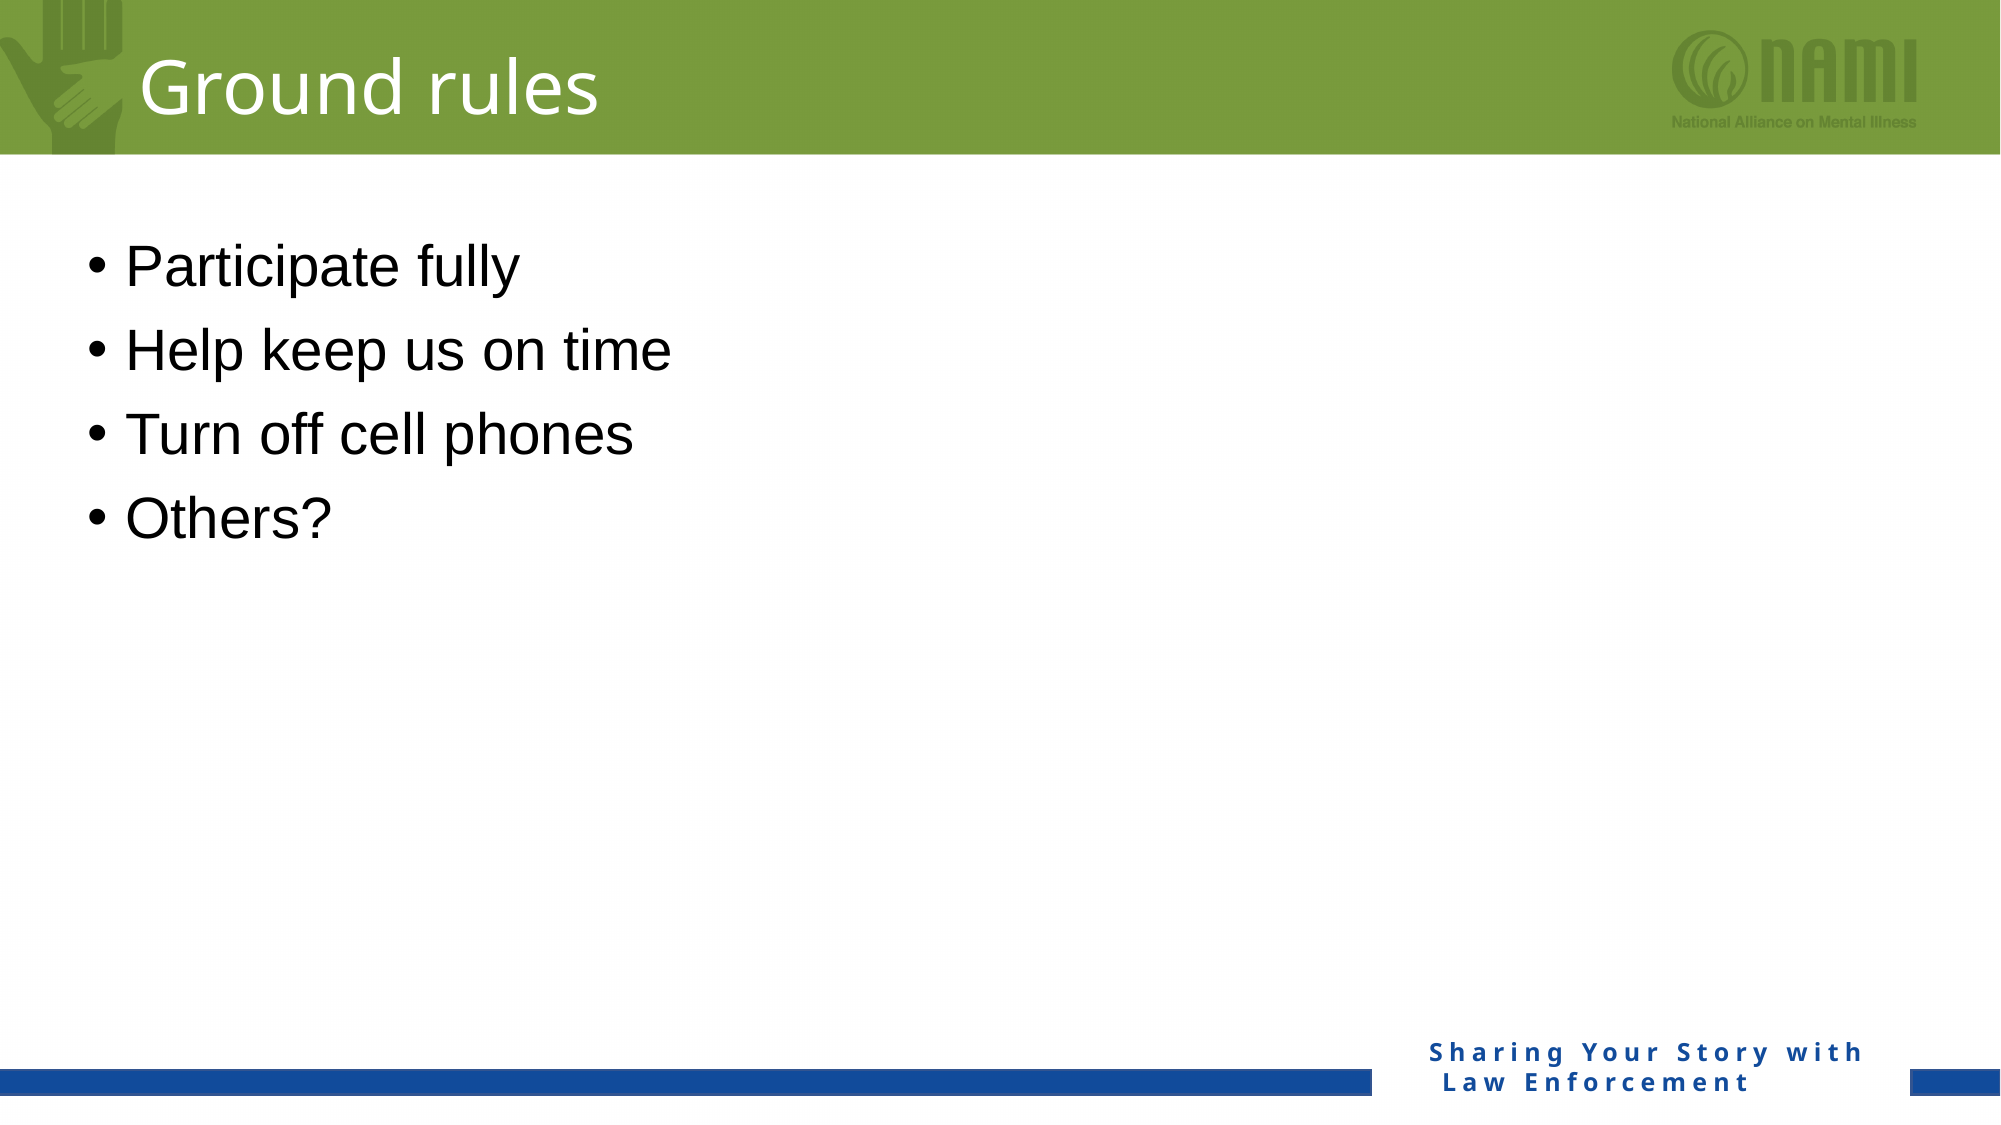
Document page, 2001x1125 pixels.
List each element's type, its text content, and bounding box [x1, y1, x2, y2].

picture [0, 0, 2001, 1125]
footer Sharing Your Story with Law Enforcement [1391, 1036, 1913, 1097]
list Participate fully Help keep us on time Turn off cell phones Others? [72, 229, 1863, 1014]
title Ground rules [123, 13, 1914, 168]
